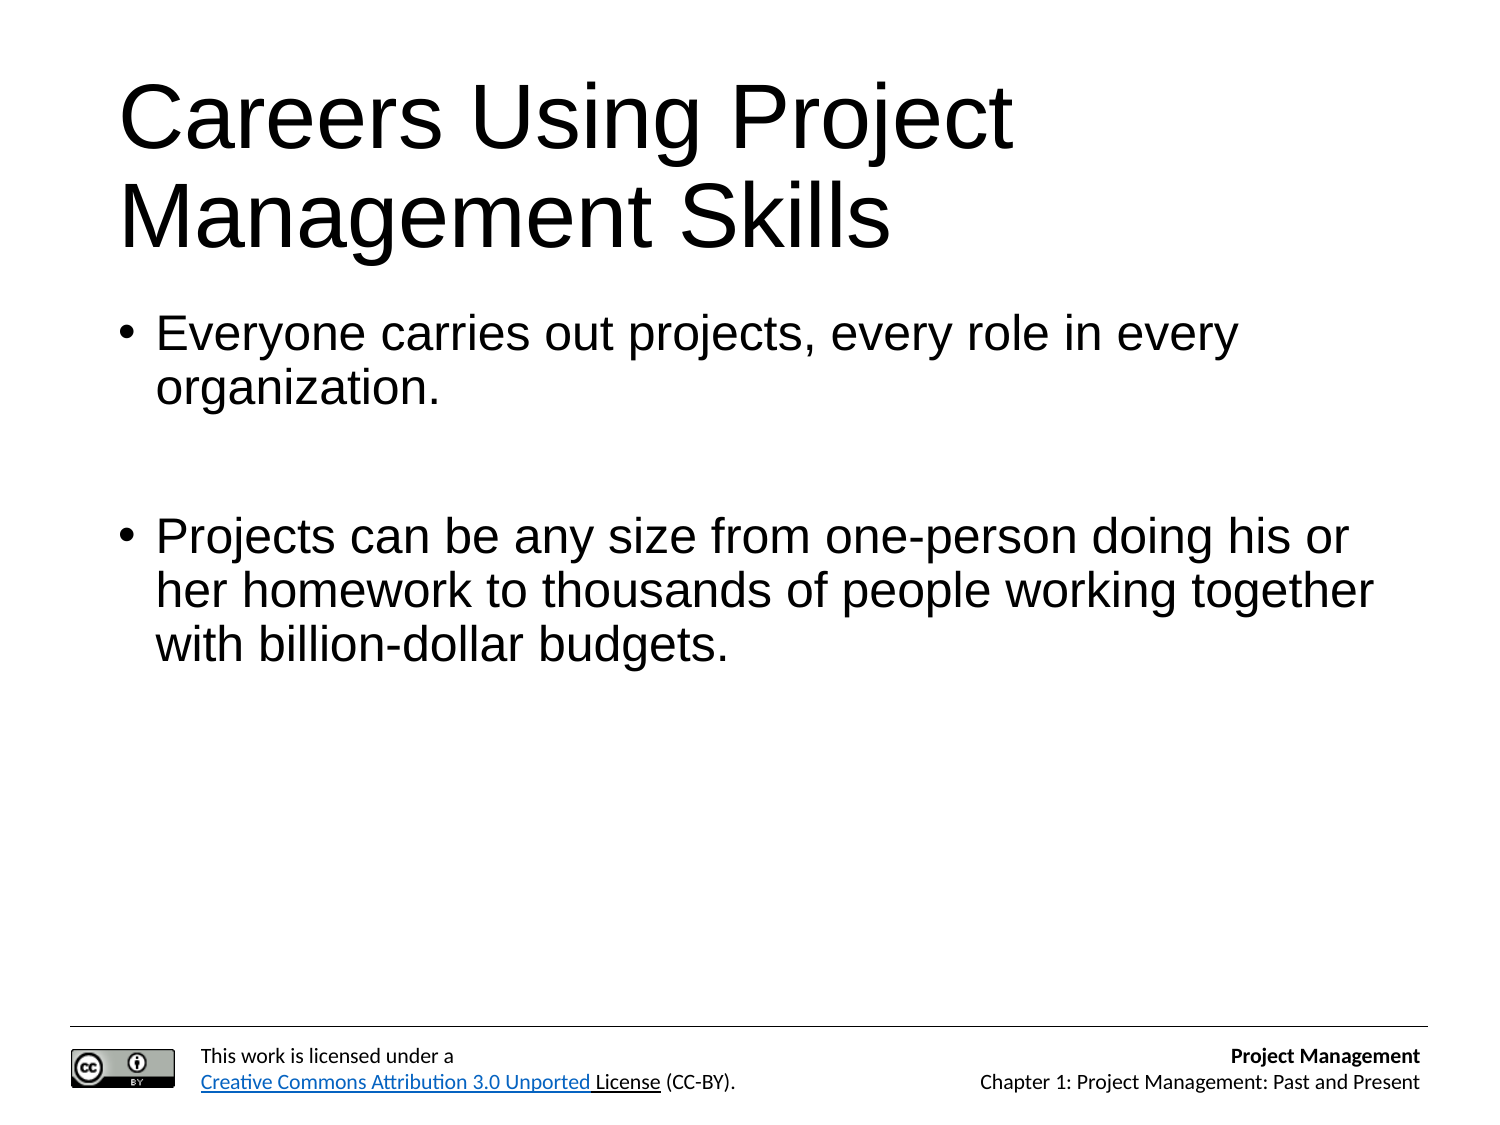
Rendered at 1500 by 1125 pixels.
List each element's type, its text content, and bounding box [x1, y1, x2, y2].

picture [71, 1049, 175, 1088]
list Everyone carries out projects, every role in every organization. Projects can be any size from one-person doing his or her homework to thousands of people working together with billion-dollar budgets. [103, 299, 1397, 1014]
title Careers Using Project Management Skills [103, 59, 1397, 278]
